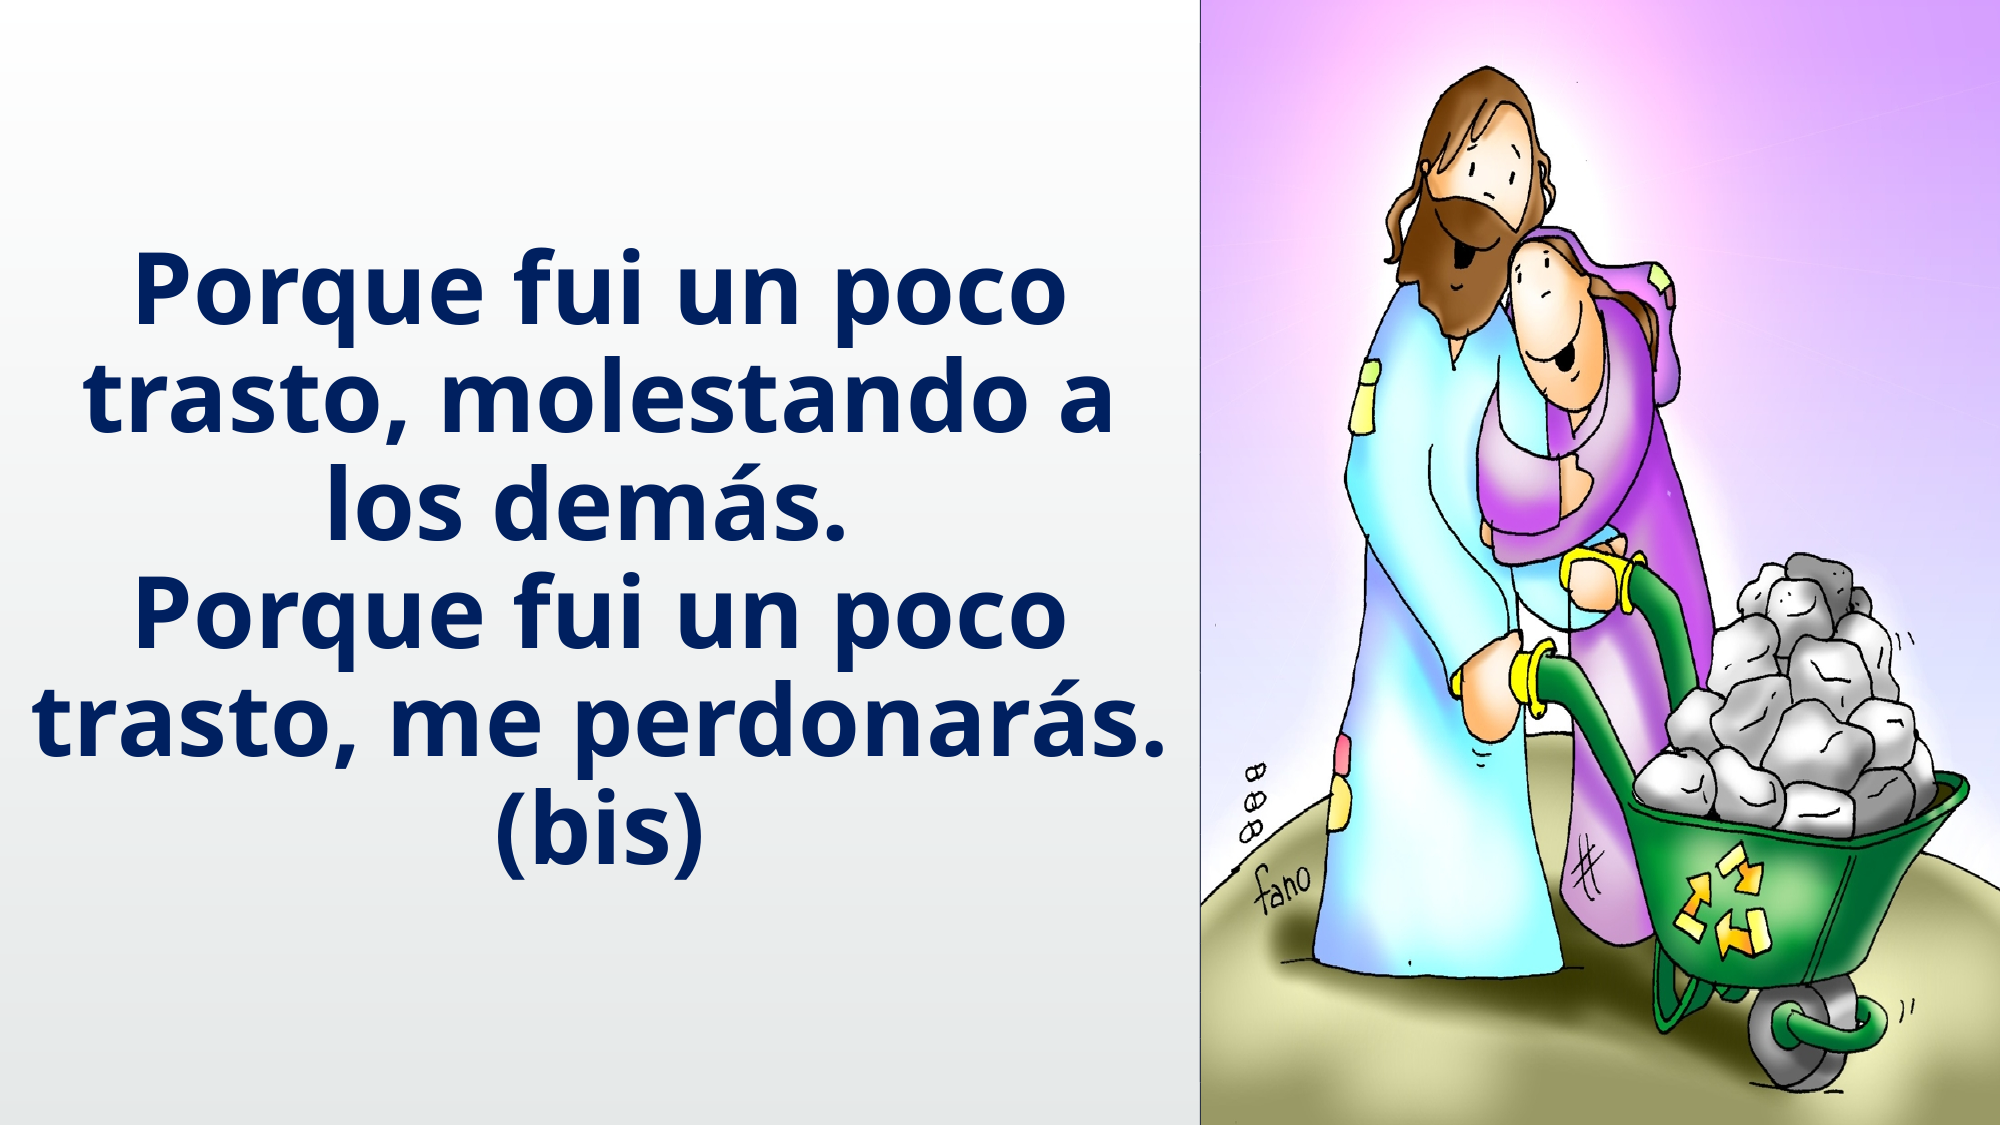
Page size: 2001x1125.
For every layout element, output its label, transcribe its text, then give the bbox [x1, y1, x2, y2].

title Porque fui un poco trasto, molestando a los demás. Porque fui un poco trasto, me perdonarás. (bis) [0, 0, 1200, 1125]
picture [1200, 0, 2000, 1125]
